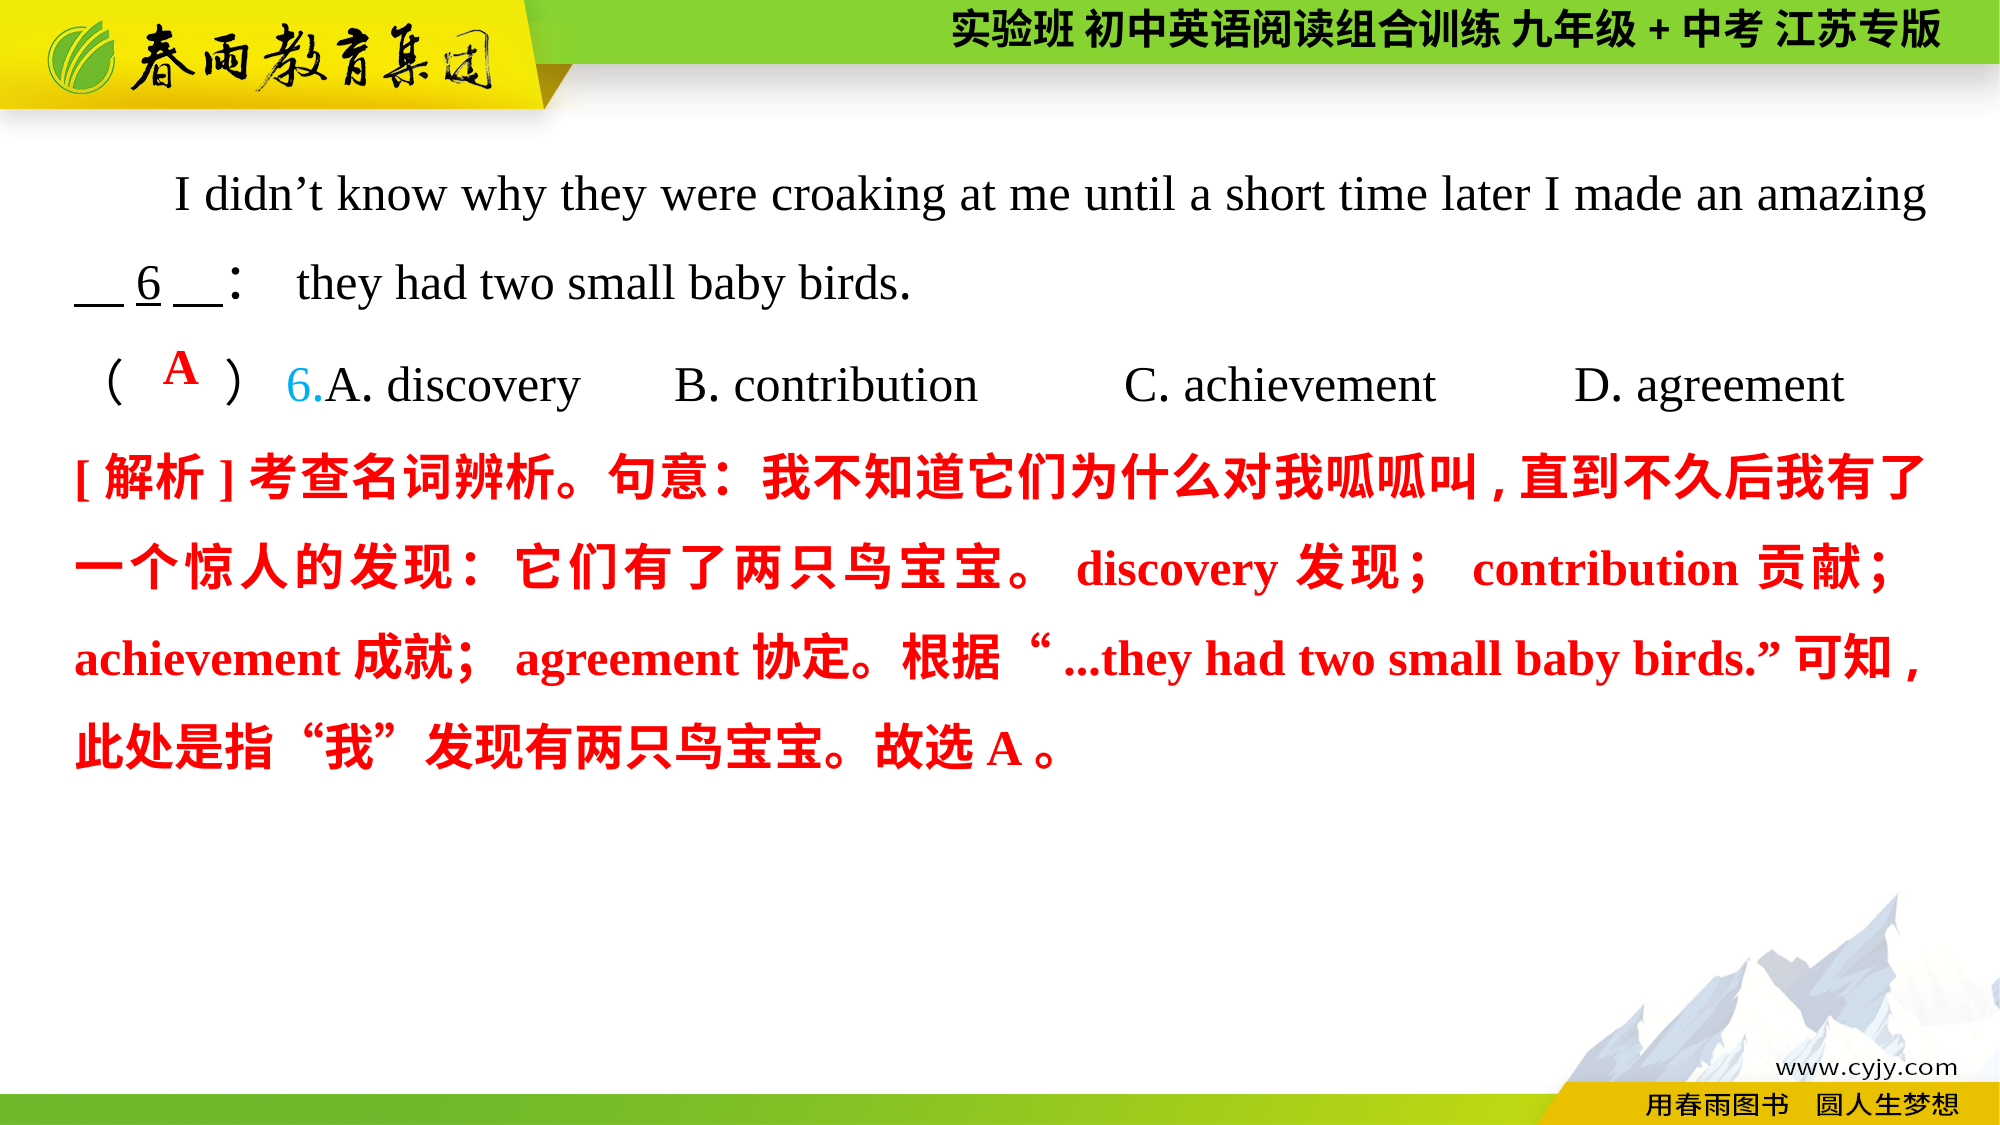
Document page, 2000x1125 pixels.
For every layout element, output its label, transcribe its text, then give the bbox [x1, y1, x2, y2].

text_box （ ）6.A. discovery B. contribution C. achievement D. agreement [59, 314, 1944, 407]
list I didn’t know why they were croaking at me until a short time later I made an amazing 6 ： they had two small baby birds. [59, 122, 1944, 308]
text_box A [148, 327, 214, 403]
picture [0, 0, 2000, 1125]
text_box [解析]考查名词辨析。句意：我不知道它们为什么对我呱呱叫,直到不久后我有了一个惊人的发现：它们有了两只鸟宝宝。discovery发现；contribution贡献；achievement成就；agreement协定。根据“...they had two small baby birds.”可知,此处是指“我”发现有两只鸟宝宝。故选A。 [59, 407, 1944, 783]
